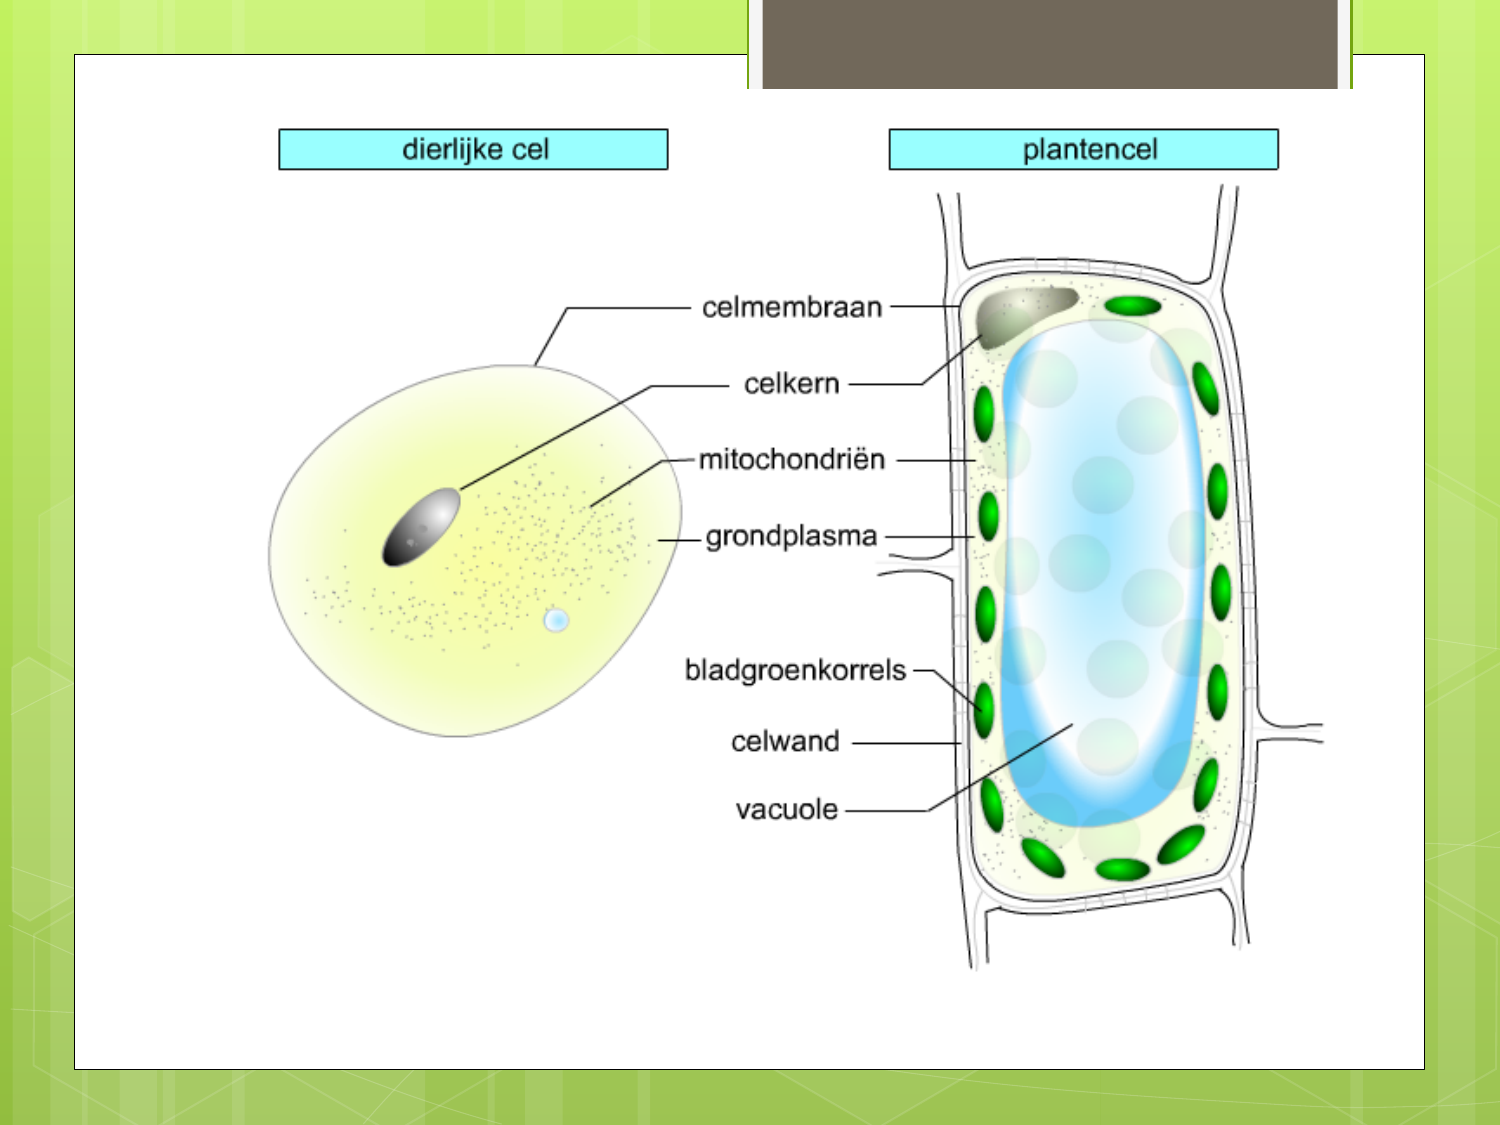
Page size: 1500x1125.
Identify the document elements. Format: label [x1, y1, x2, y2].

list [147, 89, 1354, 1017]
